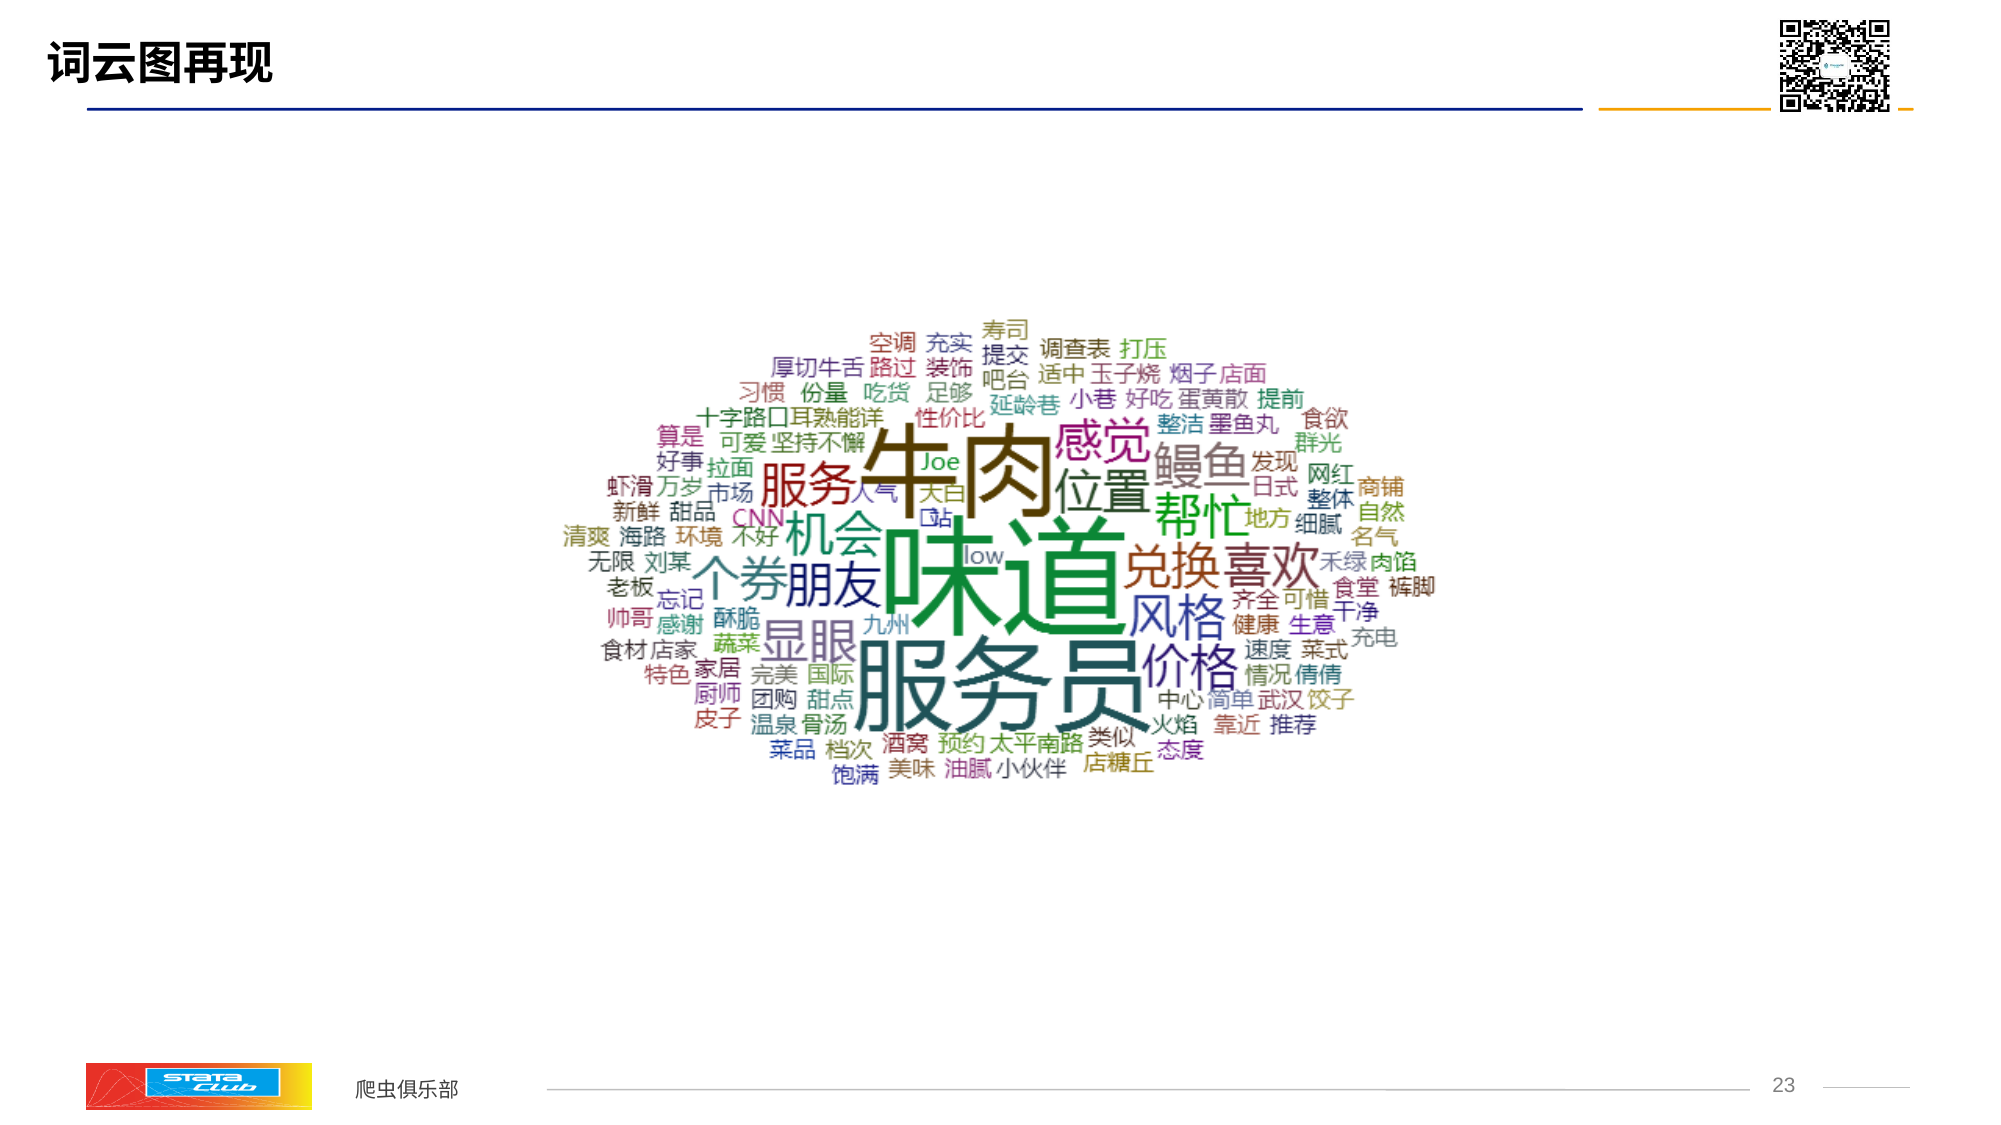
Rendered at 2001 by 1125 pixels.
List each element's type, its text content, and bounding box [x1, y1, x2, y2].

picture [1771, 12, 1898, 119]
picture [471, 218, 1529, 907]
title 词云图再现 [30, 25, 1851, 97]
picture [86, 1063, 312, 1110]
